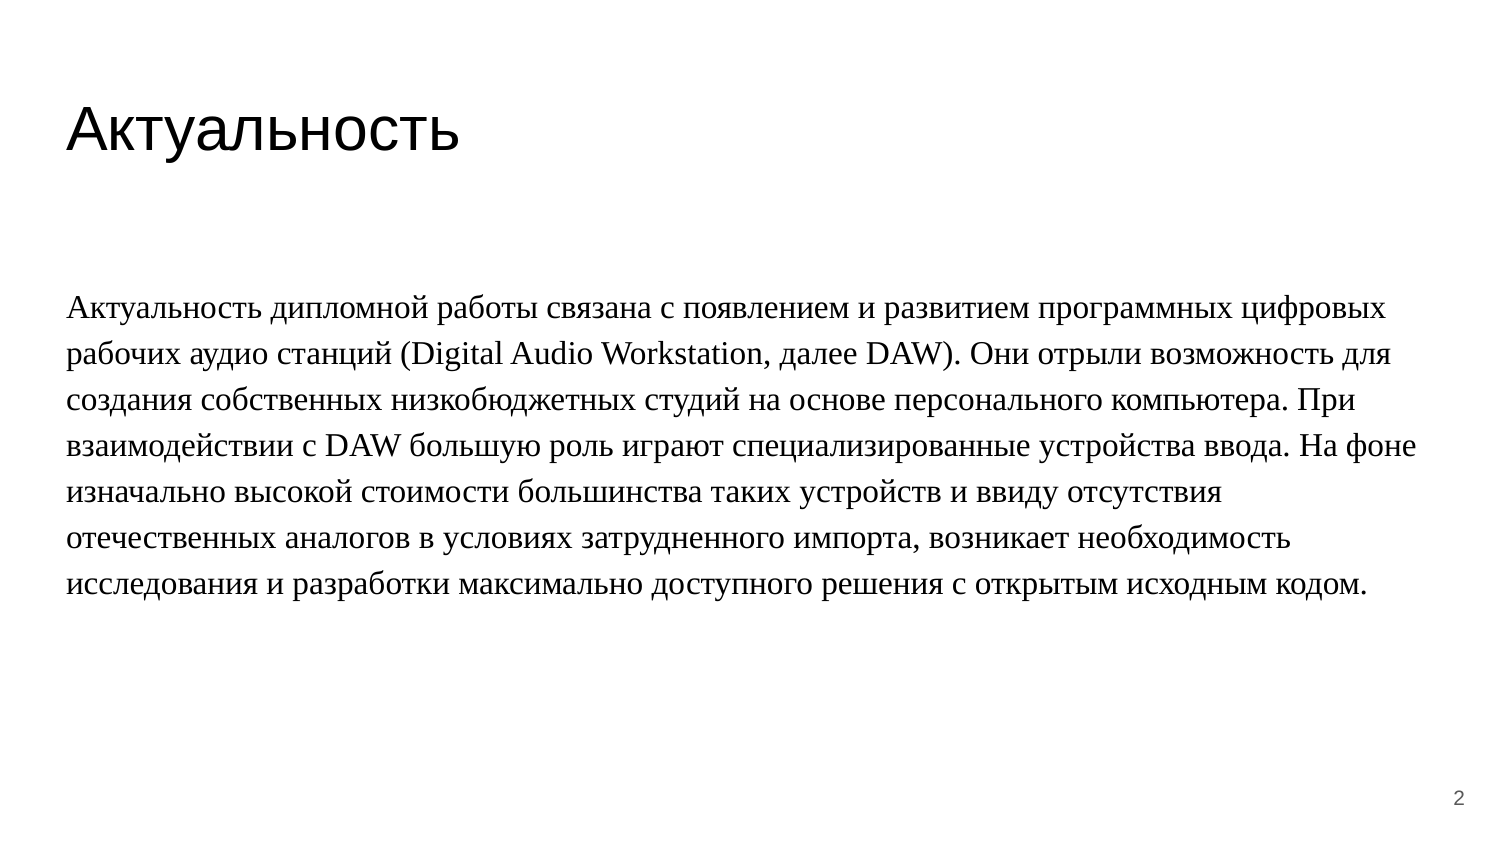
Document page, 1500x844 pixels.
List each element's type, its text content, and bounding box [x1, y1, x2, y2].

title Актуальность [51, 72, 1449, 167]
list Актуальность дипломной работы связана с появлением и развитием программных цифровых рабочих аудио станций (Digital Audio Workstation, далее DAW). Они отрыли возможность для создания собственных низкобюджетных студий на основе персонального компьютера. При взаимодействии с DAW большую роль играют специализированные устройства ввода. На фоне изначально высокой стоимости большинства таких устройств и ввиду отсутствия отечественных аналогов в условиях затрудненного импорта, возникает необходимость исследования и разработки максимально доступного решения с открытым исходным кодом. [51, 264, 1449, 687]
slide_number 2 [1389, 764, 1480, 830]
